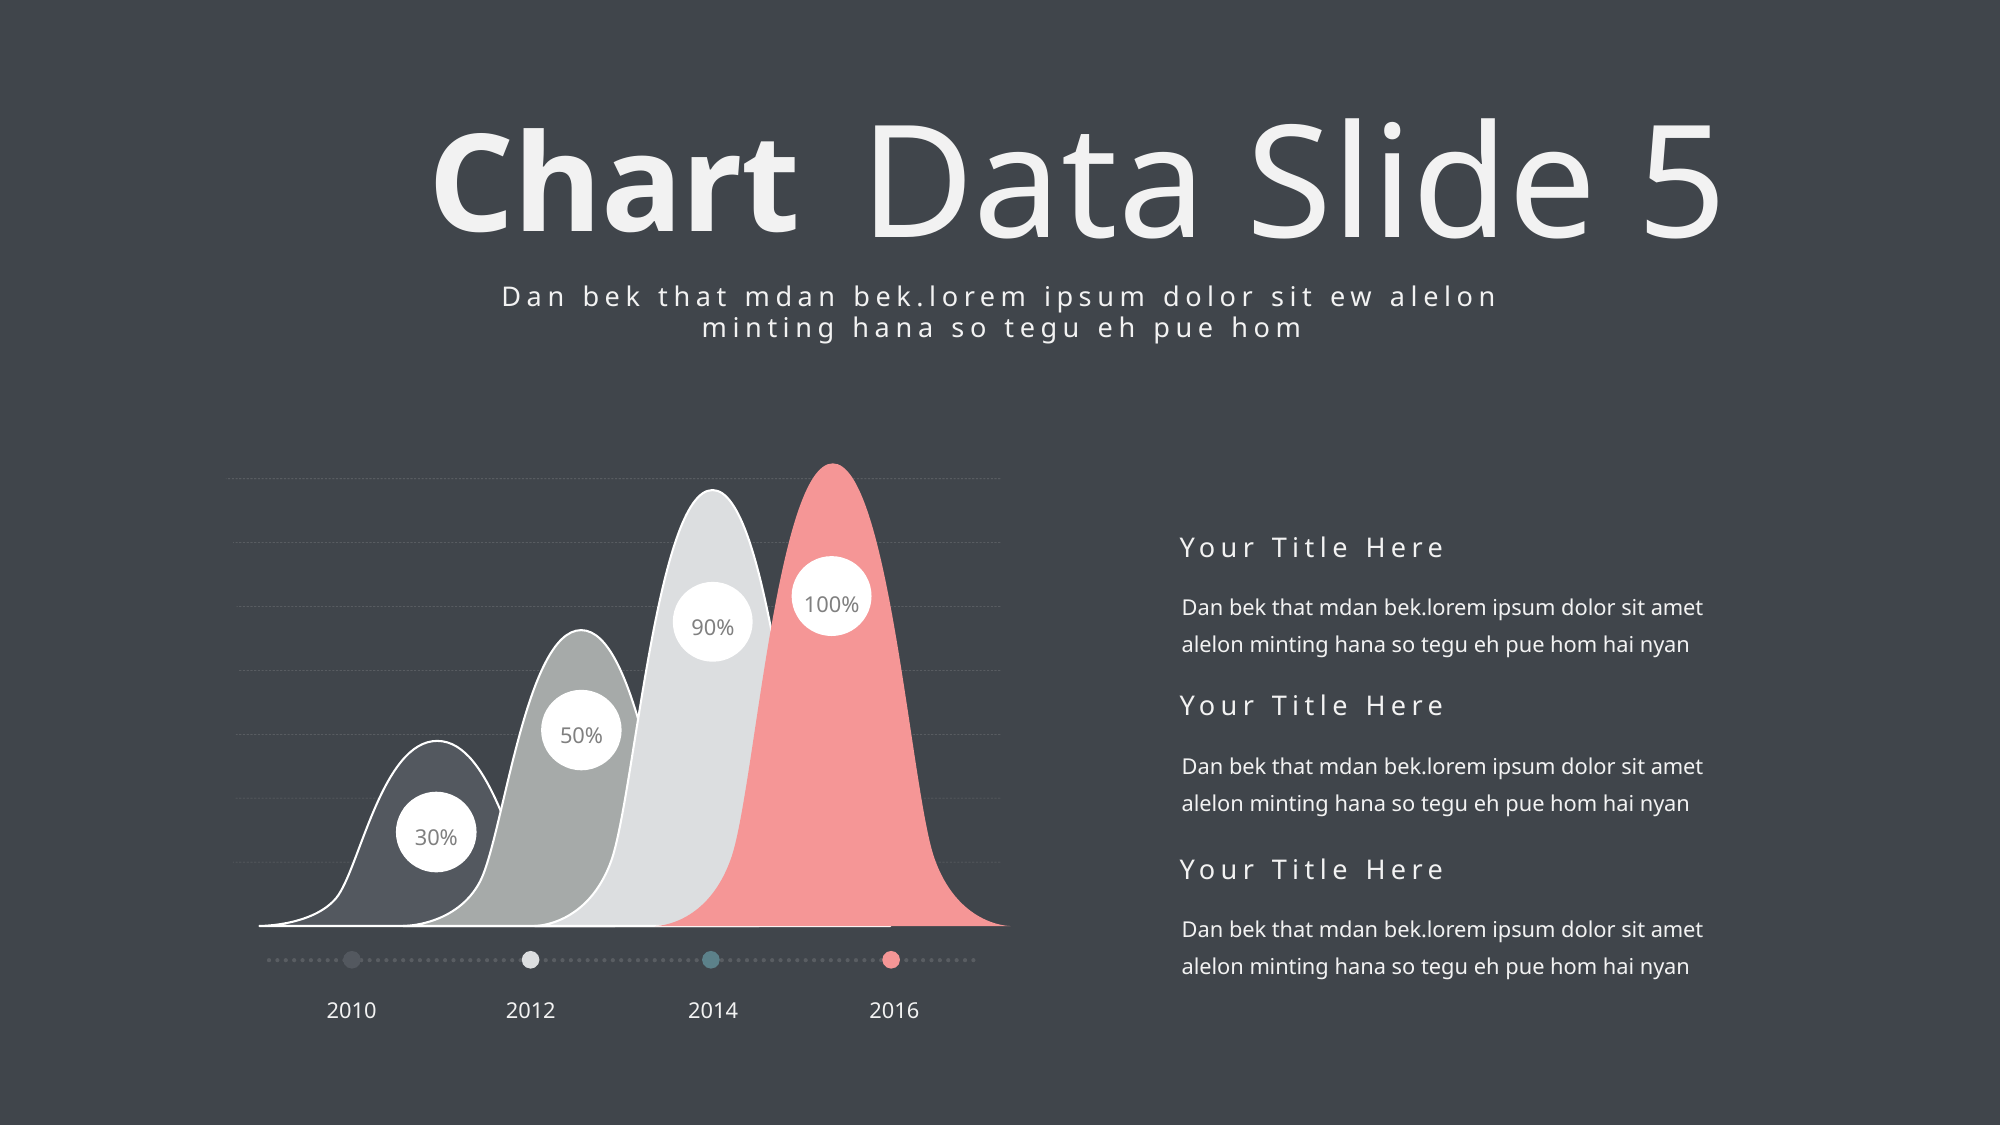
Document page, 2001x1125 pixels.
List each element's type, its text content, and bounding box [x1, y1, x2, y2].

text_box 2016 [850, 981, 938, 1027]
text_box Dan bek that mdan bek.lorem ipsum dolor sit amet alelon minting hana so tegu eh pue hom hai nyan [1177, 579, 1754, 661]
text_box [225, 463, 1011, 969]
text_box Dan bek that mdan bek.lorem ipsum dolor sit ew alelon minting hana so tegu eh pue hom [487, 276, 1516, 347]
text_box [791, 556, 872, 636]
text_box Data Slide 5 [855, 77, 1744, 274]
text_box Your Title Here [1175, 847, 1481, 889]
text_box 2014 [669, 981, 757, 1027]
text_box Your Title Here [1175, 684, 1481, 726]
text_box Your Title Here [1175, 526, 1481, 567]
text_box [672, 581, 753, 662]
text_box Chart [424, 91, 909, 263]
text_box 2010 [307, 981, 396, 1027]
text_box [541, 689, 622, 771]
text_box 2012 [487, 981, 575, 1027]
text_box Dan bek that mdan bek.lorem ipsum dolor sit amet alelon minting hana so tegu eh pue hom hai nyan [1177, 738, 1754, 821]
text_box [395, 791, 477, 873]
text_box Dan bek that mdan bek.lorem ipsum dolor sit amet alelon minting hana so tegu eh pue hom hai nyan [1177, 901, 1754, 983]
